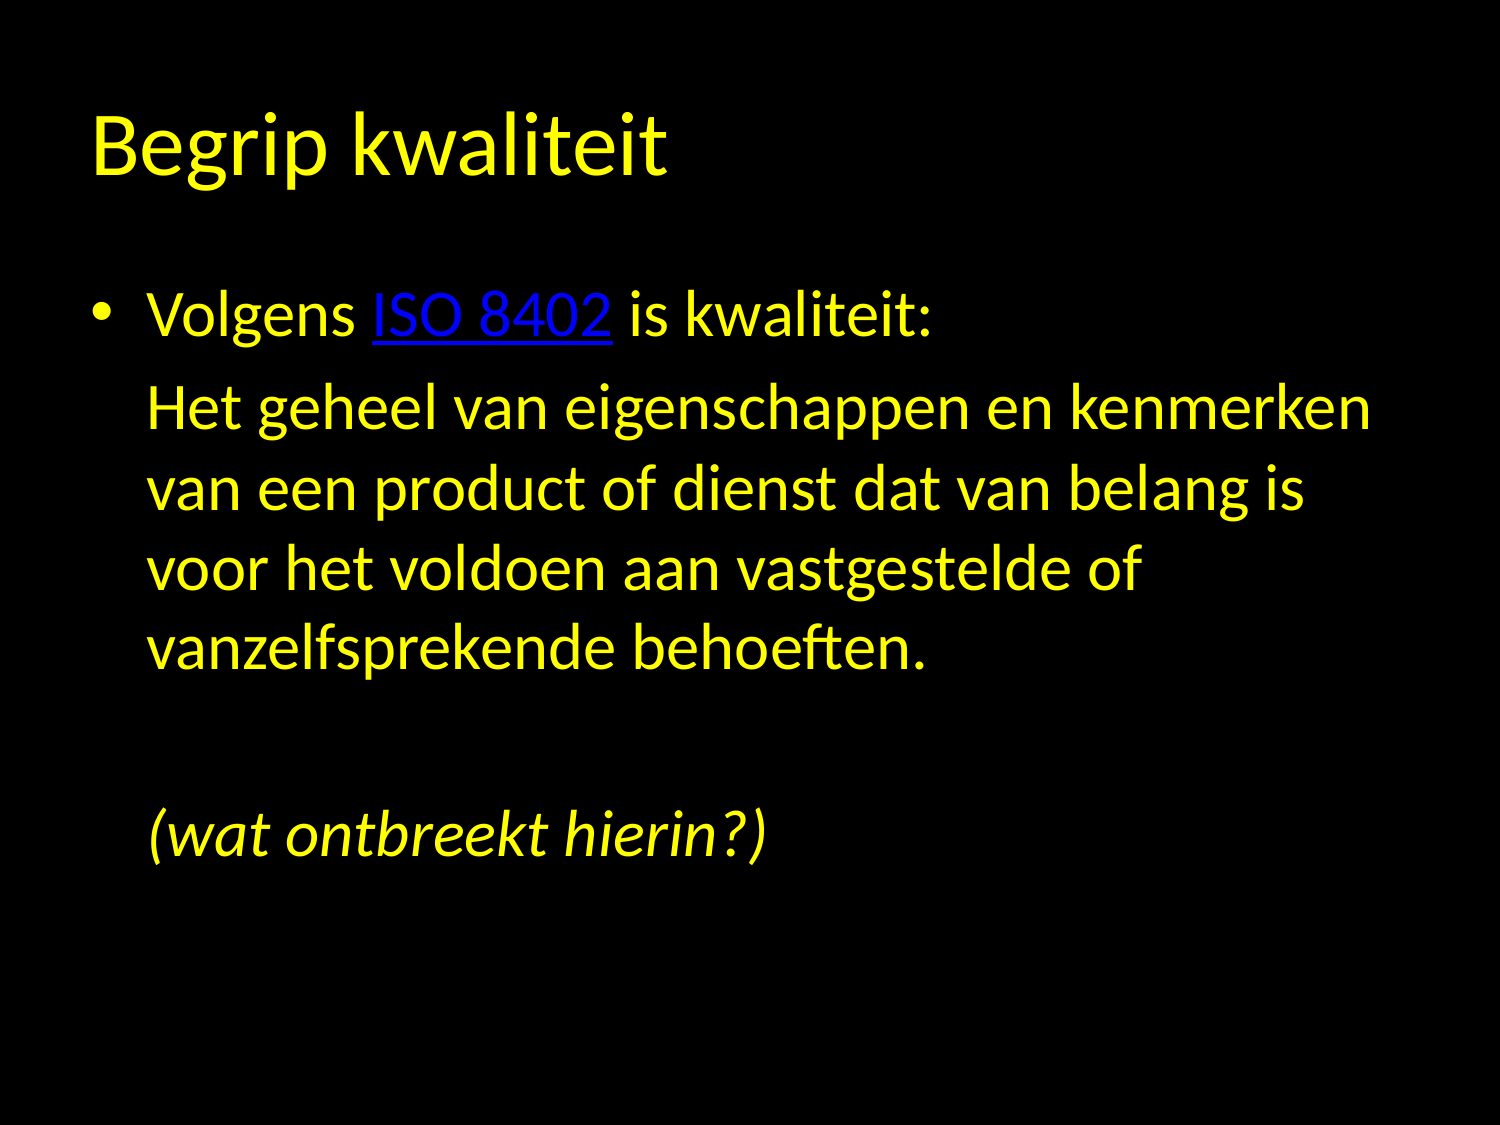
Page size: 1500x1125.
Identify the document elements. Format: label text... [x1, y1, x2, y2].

title Begrip kwaliteit [75, 45, 1425, 233]
list Volgens ISO 8402 is kwaliteit: Het geheel van eigenschappen en kenmerken van een product of dienst dat van belang is voor het voldoen aan vastgestelde of vanzelfsprekende behoeften. (wat ontbreekt hierin?) [75, 262, 1425, 1005]
